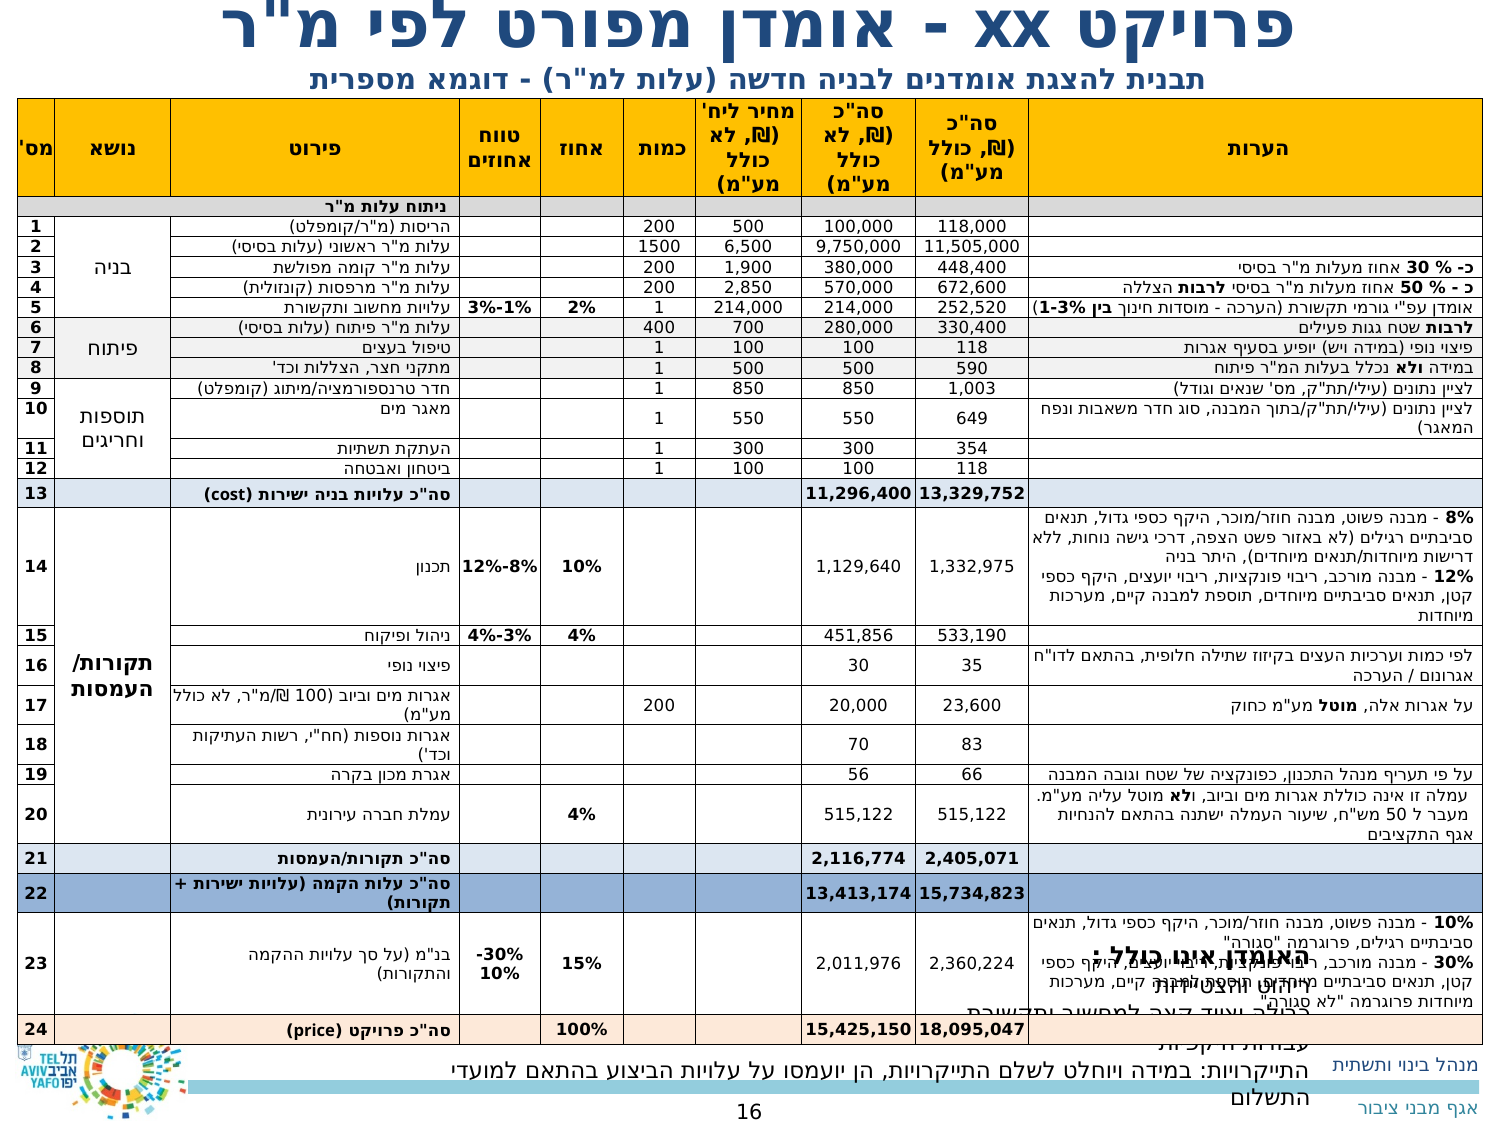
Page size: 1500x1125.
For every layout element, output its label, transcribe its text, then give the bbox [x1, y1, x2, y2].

table_cell [696, 197, 801, 216]
table_cell [1029, 479, 1482, 507]
table_cell 21 [18, 844, 54, 873]
table_cell עבודות היקפיות [396, 1045, 1312, 1056]
table_cell אגרת מכון בקרה [171, 765, 459, 784]
table_cell 1 [624, 298, 695, 317]
table_cell 8 [18, 358, 54, 378]
table_cell 56 [802, 765, 915, 784]
table_cell [624, 646, 695, 685]
table_cell 300 [802, 439, 915, 458]
table_cell 214,000 [802, 298, 915, 317]
table_cell [916, 197, 1028, 216]
table_cell [460, 725, 540, 764]
table_cell 380,000 [802, 257, 915, 277]
table_cell [541, 379, 623, 398]
table_cell [1029, 237, 1482, 256]
table_cell [55, 479, 170, 507]
table_cell [1029, 874, 1482, 912]
table_cell [460, 278, 540, 297]
table_cell [541, 278, 623, 297]
table_cell [624, 725, 695, 764]
table_cell 200 [624, 217, 695, 236]
table_cell 18 [18, 725, 54, 764]
table_cell [460, 338, 540, 357]
table_cell [624, 874, 695, 912]
table_cell פיצוי נופי [171, 646, 459, 685]
table_cell [696, 479, 801, 507]
table_cell 23 [18, 913, 54, 1014]
table_cell [624, 508, 695, 625]
table_cell [624, 197, 695, 216]
table_cell [1029, 459, 1482, 478]
table_cell 2% [541, 298, 623, 317]
table_cell [460, 257, 540, 277]
table_cell 15,425,150 [802, 1015, 915, 1044]
table_cell 550 [696, 399, 801, 438]
table_cell 3%-4% [460, 626, 540, 645]
table_cell [696, 1015, 801, 1044]
table_cell 550 [802, 399, 915, 438]
table_cell [460, 765, 540, 784]
table_cell 20 [18, 785, 54, 843]
table_cell [1029, 1015, 1482, 1044]
table_cell 515,122 [916, 785, 1028, 843]
table_cell עלות מ"ר פיתוח (עלות בסיסי) [171, 318, 459, 337]
table_cell 15,734,823 [916, 874, 1028, 912]
table_cell כ- % 30 אחוז מעלות מ"ר בסיסי [1029, 257, 1482, 277]
table_cell 214,000 [696, 298, 801, 317]
table_cell [55, 1015, 170, 1044]
table_cell 3 [18, 257, 54, 277]
table_cell 451,856 [802, 626, 915, 645]
table_cell 2,011,976 [802, 913, 915, 1014]
table_cell 83 [916, 725, 1028, 764]
table_cell [541, 358, 623, 378]
table_cell פיצוי נופי (במידה ויש) יופיע בסעיף אגרות [1029, 338, 1482, 357]
table_cell [802, 197, 915, 216]
table_cell מתקני חצר, הצללות וכד' [171, 358, 459, 378]
table_cell [460, 318, 540, 337]
table_cell 850 [802, 379, 915, 398]
table_cell 354 [916, 439, 1028, 458]
table_cell [696, 646, 801, 685]
table_cell [696, 874, 801, 912]
table_cell 672,600 [916, 278, 1028, 297]
table_cell [696, 785, 801, 843]
table_cell 23,600 [916, 686, 1028, 724]
table_cell 850 [696, 379, 801, 398]
table_cell 11,296,400 [802, 479, 915, 507]
table_cell 515,122 [802, 785, 915, 843]
table_cell [1029, 626, 1482, 645]
table_cell [460, 686, 540, 724]
table_cell עלות מ"ר ראשוני (עלות בסיסי) [171, 237, 459, 256]
table_header טווח אחוזים [460, 99, 540, 196]
table_cell 100,000 [802, 217, 915, 236]
table_cell [55, 874, 170, 912]
table_cell 100% [541, 1015, 623, 1044]
table_cell עלות מ"ר קומה מפולשת [171, 257, 459, 277]
table_cell 13,329,752 [916, 479, 1028, 507]
table_cell [460, 479, 540, 507]
table_cell בניה [55, 217, 170, 317]
table_cell [541, 197, 623, 216]
table_cell 35 [916, 646, 1028, 685]
table_cell תכנון [171, 508, 459, 625]
table_cell 2,850 [696, 278, 801, 297]
table_cell 100 [802, 338, 915, 357]
table_cell [1029, 197, 1482, 216]
table_cell 24 [18, 1015, 54, 1044]
table_cell 590 [916, 358, 1028, 378]
table_cell 5 [18, 298, 54, 317]
table_cell 400 [624, 318, 695, 337]
table_cell [541, 874, 623, 912]
table_cell 13 [18, 479, 54, 507]
table_cell 4 [18, 278, 54, 297]
table_cell 500 [696, 358, 801, 378]
table_cell 448,400 [916, 257, 1028, 277]
table_cell 200 [624, 278, 695, 297]
table_cell 22 [18, 874, 54, 912]
table_cell עמלה זו אינה כוללת אגרות מים וביוב, ולא מוטל עליה מע"מ. מעבר ל 50 מש"ח, שיעור העמלה ישתנה בהתאם להנחיות אגף התקציבים [1029, 785, 1482, 843]
table_cell 118 [916, 459, 1028, 478]
table_cell 16 [18, 646, 54, 685]
table_header מחיר ליח' (₪, לא כולל מע"מ) [696, 99, 801, 196]
table_cell 1,003 [916, 379, 1028, 398]
table_cell 1 [624, 379, 695, 398]
table_cell 2 [18, 237, 54, 256]
table_cell לציין נתונים (עילי/תת"ק, מס' שנאים וגודל) [1029, 379, 1482, 398]
table_cell 252,520 [916, 298, 1028, 317]
table_cell 14 [18, 508, 54, 625]
table_cell העתקת תשתיות [171, 439, 459, 458]
table_cell [696, 765, 801, 784]
table_cell 30%-10% [460, 913, 540, 1014]
table_cell תקורות/ העמסות [55, 508, 170, 843]
table_cell [541, 765, 623, 784]
table_cell [1029, 439, 1482, 458]
table_header פירוט [171, 99, 459, 196]
table_cell 10 [18, 399, 54, 438]
table_cell על אגרות אלה, מוטל מע"מ כחוק [1029, 686, 1482, 724]
table_cell 15% [541, 913, 623, 1014]
table_cell עלות מ"ר מרפסות (קונזולית) [171, 278, 459, 297]
table_cell 100 [802, 459, 915, 478]
text_box פרויקט xx - אומדן מפורט לפי מ"ר תבנית להצגת אומדנים לבניה חדשה (עלות למ"ר) - דוגמא מספרית [0, 0, 1500, 91]
table_cell [460, 844, 540, 873]
table_cell תוספות וחריגים [55, 379, 170, 478]
table_cell סה"כ תקורות/העמסות [171, 844, 459, 873]
table_cell 1 [624, 459, 695, 478]
table_cell [541, 686, 623, 724]
table_cell 1 [624, 439, 695, 458]
table_cell [541, 237, 623, 256]
table_cell פיתוח [55, 318, 170, 378]
table_cell [541, 257, 623, 277]
table_cell 2,116,774 [802, 844, 915, 873]
table_cell 649 [916, 399, 1028, 438]
table_cell סה"כ פרויקט (price) [171, 1015, 459, 1044]
table_cell 300 [696, 439, 801, 458]
table_cell [541, 318, 623, 337]
table_cell [624, 479, 695, 507]
table_cell 7 [18, 338, 54, 357]
table_cell כ - % 50 אחוז מעלות מ"ר בסיסי לרבות הצללה [1029, 278, 1482, 297]
table_cell [460, 217, 540, 236]
table_cell על פי תעריף מנהל התכנון, כפונקציה של שטח וגובה המבנה [1029, 765, 1482, 784]
table_header סה"כ (₪, לא כולל מע"מ) [802, 99, 915, 196]
table_cell 6 [18, 318, 54, 337]
table_cell 4% [541, 785, 623, 843]
table_cell [460, 197, 540, 216]
table_cell 100 [696, 459, 801, 478]
table_cell 200 [624, 686, 695, 724]
table_cell 13,413,174 [802, 874, 915, 912]
table_cell עלויות מחשוב ותקשורת [171, 298, 459, 317]
table_cell [696, 508, 801, 625]
table_cell במידה ולא נכלל בעלות המ"ר פיתוח [1029, 358, 1482, 378]
table_cell 2,405,071 [916, 844, 1028, 873]
table_cell 1 [624, 338, 695, 357]
table_cell 118 [916, 338, 1028, 357]
table_cell [460, 379, 540, 398]
table_cell [624, 1015, 695, 1044]
table_cell 1500 [624, 237, 695, 256]
table_cell סה"כ עלויות בניה ישירות (cost) [171, 479, 459, 507]
table_cell טיפול בעצים [171, 338, 459, 357]
table_cell 1,332,975 [916, 508, 1028, 625]
table_cell [1029, 844, 1482, 873]
table_cell ניהול ופיקוח [171, 626, 459, 645]
table_cell [541, 844, 623, 873]
table_cell 15 [18, 626, 54, 645]
table_cell [460, 785, 540, 843]
table_header אחוז [541, 99, 623, 196]
table_cell אומדן עפ"י גורמי תקשורת (הערכה - מוסדות חינוך בין 1-3%) [1029, 298, 1482, 317]
table_cell [541, 338, 623, 357]
table_cell [696, 626, 801, 645]
table_cell הריסות (מ"ר/קומפלט) [171, 217, 459, 236]
table_cell 1,900 [696, 257, 801, 277]
table_cell [541, 399, 623, 438]
table_cell [55, 913, 170, 1014]
table_cell ביטחון ואבטחה [171, 459, 459, 478]
table_cell מאגר מים [171, 399, 459, 438]
table_cell 70 [802, 725, 915, 764]
table_cell אגרות מים וביוב (100 ₪/מ"ר, לא כולל מע"מ) [171, 686, 459, 724]
table_header כמות [624, 99, 695, 196]
table_cell [624, 626, 695, 645]
table_cell [624, 913, 695, 1014]
table_cell [460, 439, 540, 458]
table_cell 20,000 [802, 686, 915, 724]
table_cell [541, 217, 623, 236]
table_cell בנ"מ (על סך עלויות ההקמה והתקורות) [171, 913, 459, 1014]
table_cell 2,360,224 [916, 913, 1028, 1014]
table_cell 1,129,640 [802, 508, 915, 625]
table_header מס' [18, 99, 54, 196]
table_cell התייקרויות: במידה ויוחלט לשלם התייקרויות, הן יועמסו על עלויות הביצוע בהתאם למועדי התשלום [396, 1056, 1312, 1111]
table_header סה"כ (₪, כולל מע"מ) [916, 99, 1028, 196]
table_cell [541, 479, 623, 507]
table_cell 500 [696, 217, 801, 236]
table_cell 533,190 [916, 626, 1028, 645]
table_cell [696, 725, 801, 764]
table_cell 100 [696, 338, 801, 357]
table_cell [624, 765, 695, 784]
table_cell לרבות שטח גגות פעילים [1029, 318, 1482, 337]
table_cell 18,095,047 [916, 1015, 1028, 1044]
table_cell [460, 399, 540, 438]
table_cell 10% [541, 508, 623, 625]
table_cell [460, 874, 540, 912]
table_cell [460, 1015, 540, 1044]
table_header הערות [1029, 99, 1482, 196]
table_cell 66 [916, 765, 1028, 784]
table_cell [541, 646, 623, 685]
table_cell 200 [624, 257, 695, 277]
table_cell 10% - מבנה פשוט, מבנה חוזר/מוכר, היקף כספי גדול, תנאים סביבתיים רגילים, פרוגרמה "סגורה" 30% - מבנה מורכב, ריבוי פונקציות, ריבוי יועצים, היקף כספי קטן, תנאים סביבתיים מיוחדים, תוספת למבנה קיים, מערכות מיוחדות פרוגרמה "לא סגורה" [1029, 913, 1482, 1014]
table_cell חדר טרנספורמציה/מיתוג (קומפלט) [171, 379, 459, 398]
table_cell 500 [802, 358, 915, 378]
table_cell אגרות נוספות (חח"י, רשות העתיקות וכד') [171, 725, 459, 764]
table_cell לפי כמות וערכיות העצים בקיזוז שתילה חלופית, בהתאם לדו"ח אגרונום / הערכה [1029, 646, 1482, 685]
table_cell 9 [18, 379, 54, 398]
table_cell [55, 844, 170, 873]
table_cell 8%-12% [460, 508, 540, 625]
table_cell [696, 844, 801, 873]
table_cell [1029, 725, 1482, 764]
table_cell 1 [624, 358, 695, 378]
table_cell 1 [18, 217, 54, 236]
table_cell 700 [696, 318, 801, 337]
table_cell 8% - מבנה פשוט, מבנה חוזר/מוכר, היקף כספי גדול, תנאים סביבתיים רגילים (לא באזור פשט הצפה, דרכי גישה נוחות, ללא דרישות מיוחדות/תנאים מיוחדים), היתר בניה 12% - מבנה מורכב, ריבוי פונקציות, ריבוי יועצים, היקף כספי קטן, תנאים סביבתיים מיוחדים, תוספת למבנה קיים, מערכות מיוחדות [1029, 508, 1482, 625]
table_cell 9,750,000 [802, 237, 915, 256]
table_cell [460, 358, 540, 378]
table_cell 4% [541, 626, 623, 645]
table_cell 12 [18, 459, 54, 478]
table_cell [460, 237, 540, 256]
table_cell 17 [18, 686, 54, 724]
table_cell 11 [18, 439, 54, 458]
table_cell ניתוח עלות מ"ר [18, 197, 459, 216]
table_cell 1 [624, 399, 695, 438]
table_cell עמלת חברה עירונית [171, 785, 459, 843]
table_header נושא [55, 99, 170, 196]
table_cell 30 [802, 646, 915, 685]
table_cell 19 [18, 765, 54, 784]
table_cell 118,000 [916, 217, 1028, 236]
table_cell 1%-3% [460, 298, 540, 317]
table_cell [624, 785, 695, 843]
table_cell 11,505,000 [916, 237, 1028, 256]
table_cell 570,000 [802, 278, 915, 297]
table_cell סה"כ עלות הקמה (עלויות ישירות + תקורות) [171, 874, 459, 912]
table_cell [696, 913, 801, 1014]
table_cell [624, 844, 695, 873]
table_cell [460, 646, 540, 685]
table_cell [541, 459, 623, 478]
table_cell [696, 686, 801, 724]
picture [15, 1012, 188, 1121]
table_cell [541, 725, 623, 764]
table_cell 330,400 [916, 318, 1028, 337]
table_cell [460, 459, 540, 478]
table_cell 6,500 [696, 237, 801, 256]
table_cell [541, 439, 623, 458]
table_cell [1029, 217, 1482, 236]
table_cell 280,000 [802, 318, 915, 337]
table_cell לציין נתונים (עילי/תת"ק/בתוך המבנה, סוג חדר משאבות ונפח המאגר) [1029, 399, 1482, 438]
